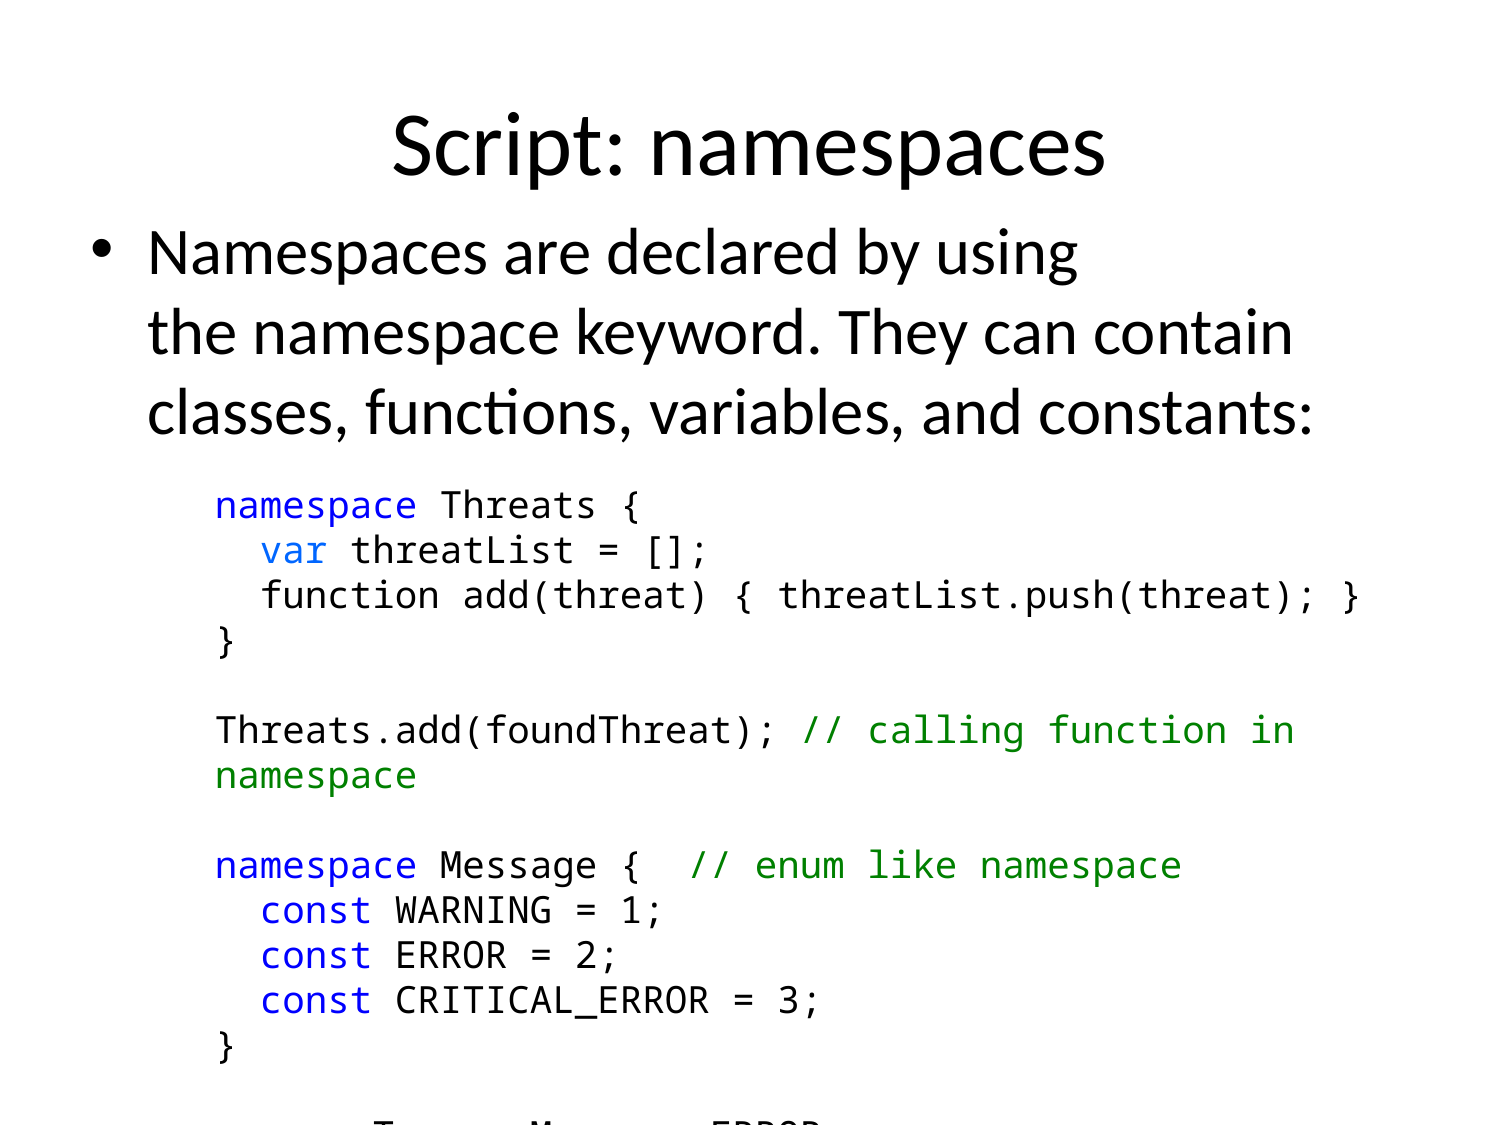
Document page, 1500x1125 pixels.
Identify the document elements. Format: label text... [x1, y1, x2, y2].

text_box namespace Threats { var threatList = []; function add(threat) { threatList.push(threat); } } Threats.add(foundThreat); // calling function in namespace namespace Message { // enum like namespace const WARNING = 1; const ERROR = 2; const CRITICAL_ERROR = 3; } var msgType = Message.ERROR; [199, 473, 1475, 1125]
list Namespaces are declared by using the namespace keyword. They can contain classes, functions, variables, and constants: [75, 200, 1426, 475]
title Script: namespaces [75, 45, 1425, 200]
